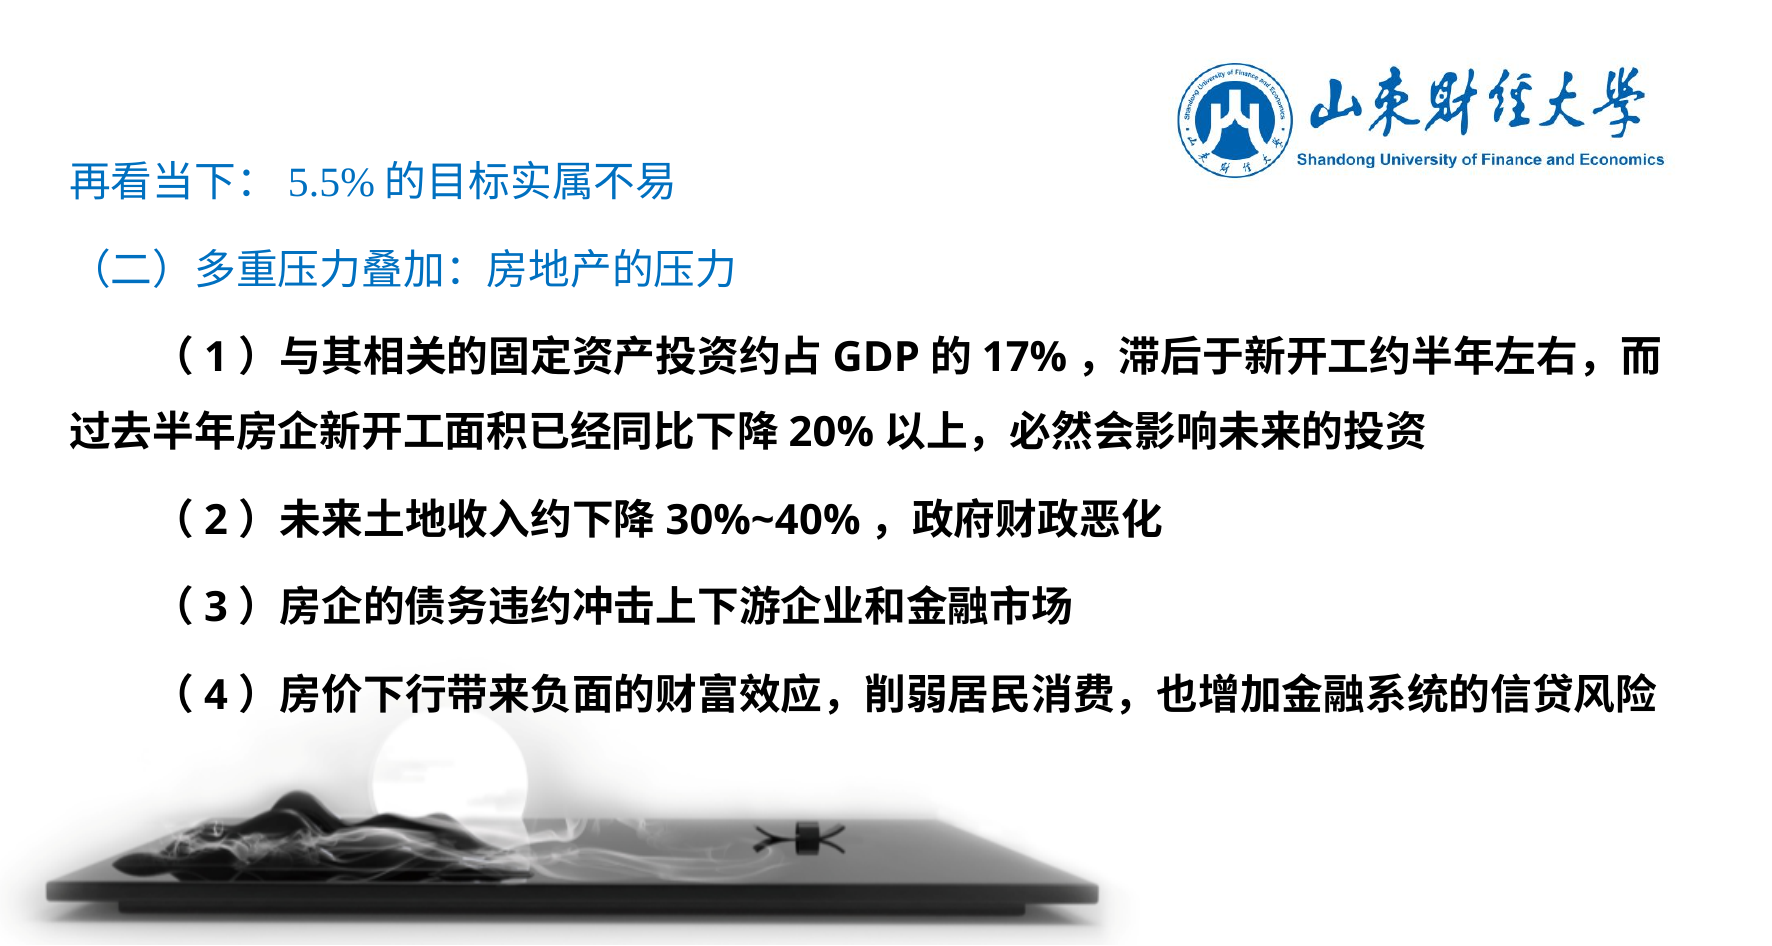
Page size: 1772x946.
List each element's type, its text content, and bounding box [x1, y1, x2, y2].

picture [1160, 34, 1688, 202]
text_box 再看当下：5.5%的目标实属不易 （二）多重压力叠加：房地产的压力 （1）与其相关的固定资产投资约占GDP的17%，滞后于新开工约半年左右，而过去半年房企新开工面积已经同比下降20%以上，必然会影响未来的投资 （2）未来土地收入约下降30%~40%，政府财政恶化 （3）房企的债务违约冲击上下游企业和金融市场 （4）房价下行带来负面的财富效应，削弱居民消费，也增加金融系统的信贷风险 [54, 60, 1718, 725]
picture [0, 630, 1143, 945]
